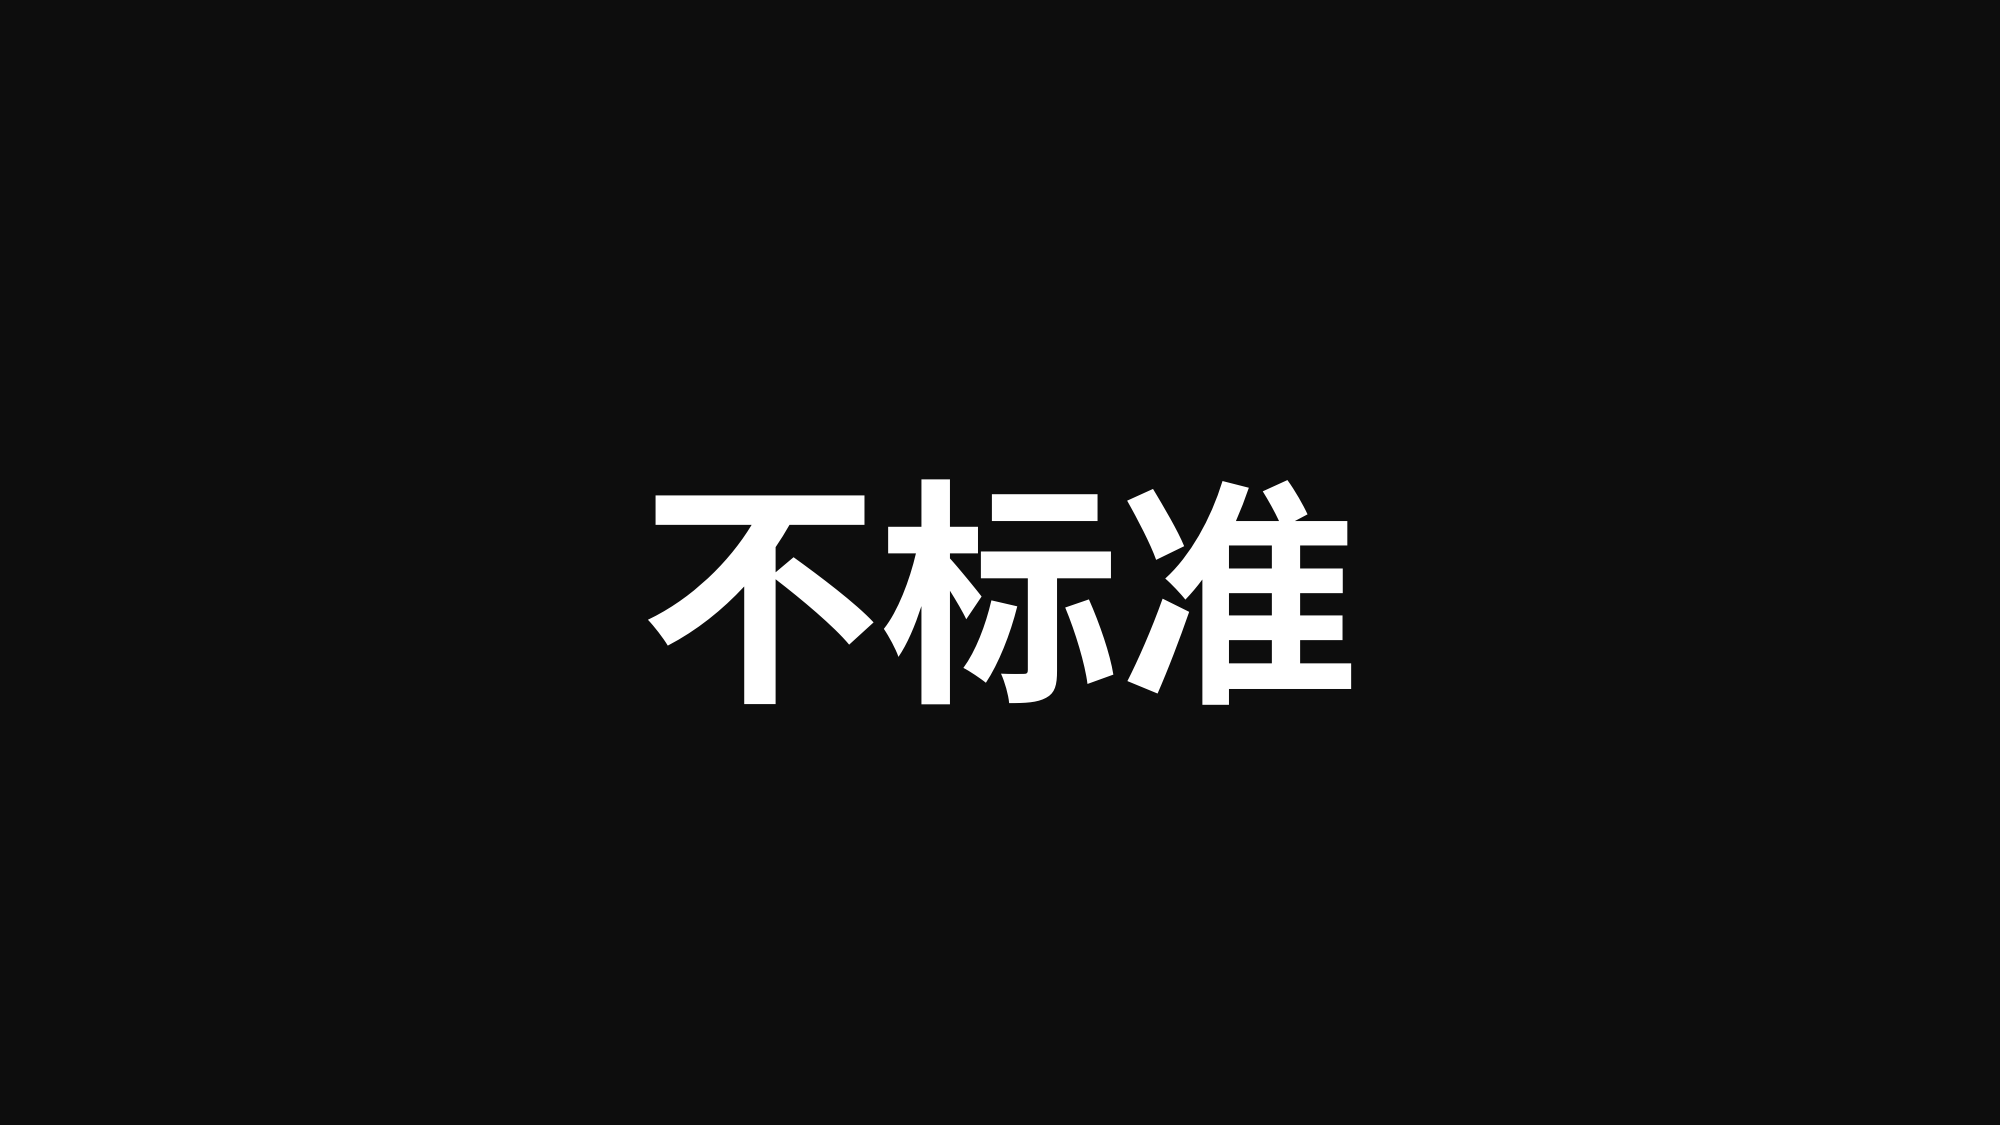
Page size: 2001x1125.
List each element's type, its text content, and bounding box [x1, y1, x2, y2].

text_box 不标准 [625, 437, 1375, 740]
